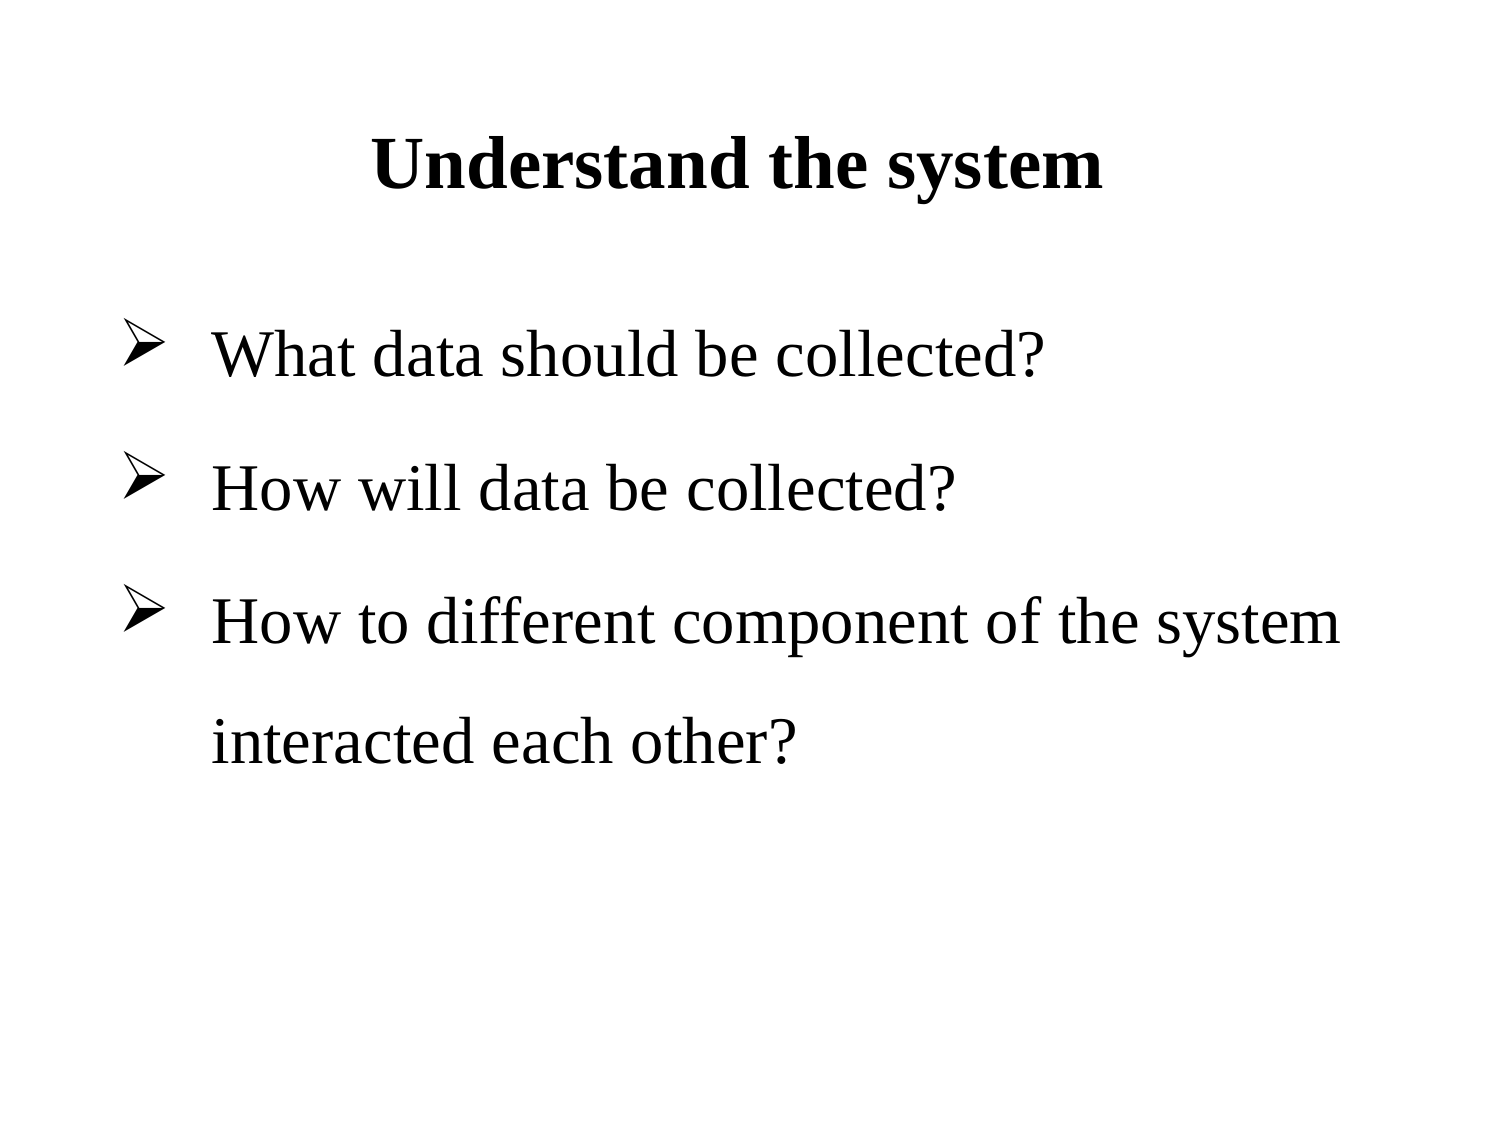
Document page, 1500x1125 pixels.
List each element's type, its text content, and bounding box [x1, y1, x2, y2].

list What data should be collected? How will data be collected? How to different component of the system interacted each other? [75, 262, 1425, 1005]
title Understand the system [62, 87, 1413, 275]
